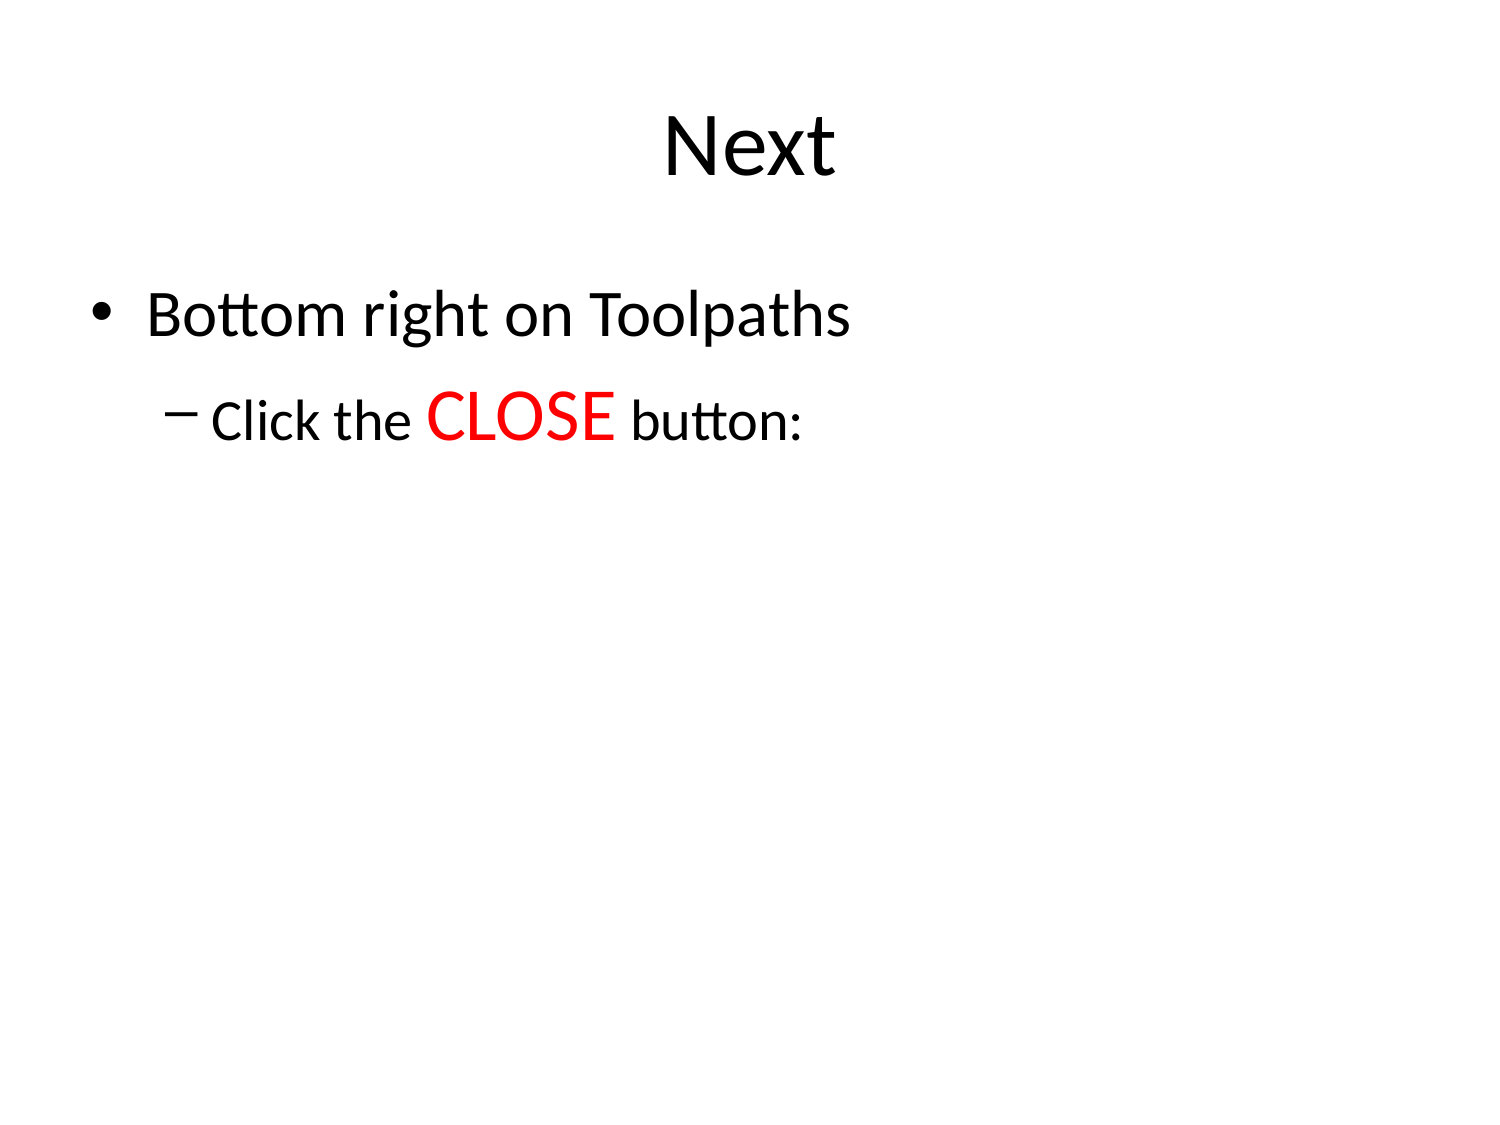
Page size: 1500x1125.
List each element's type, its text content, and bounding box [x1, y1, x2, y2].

title Next [75, 45, 1425, 233]
list Bottom right on Toolpaths Click the CLOSE button: [75, 262, 1425, 1005]
